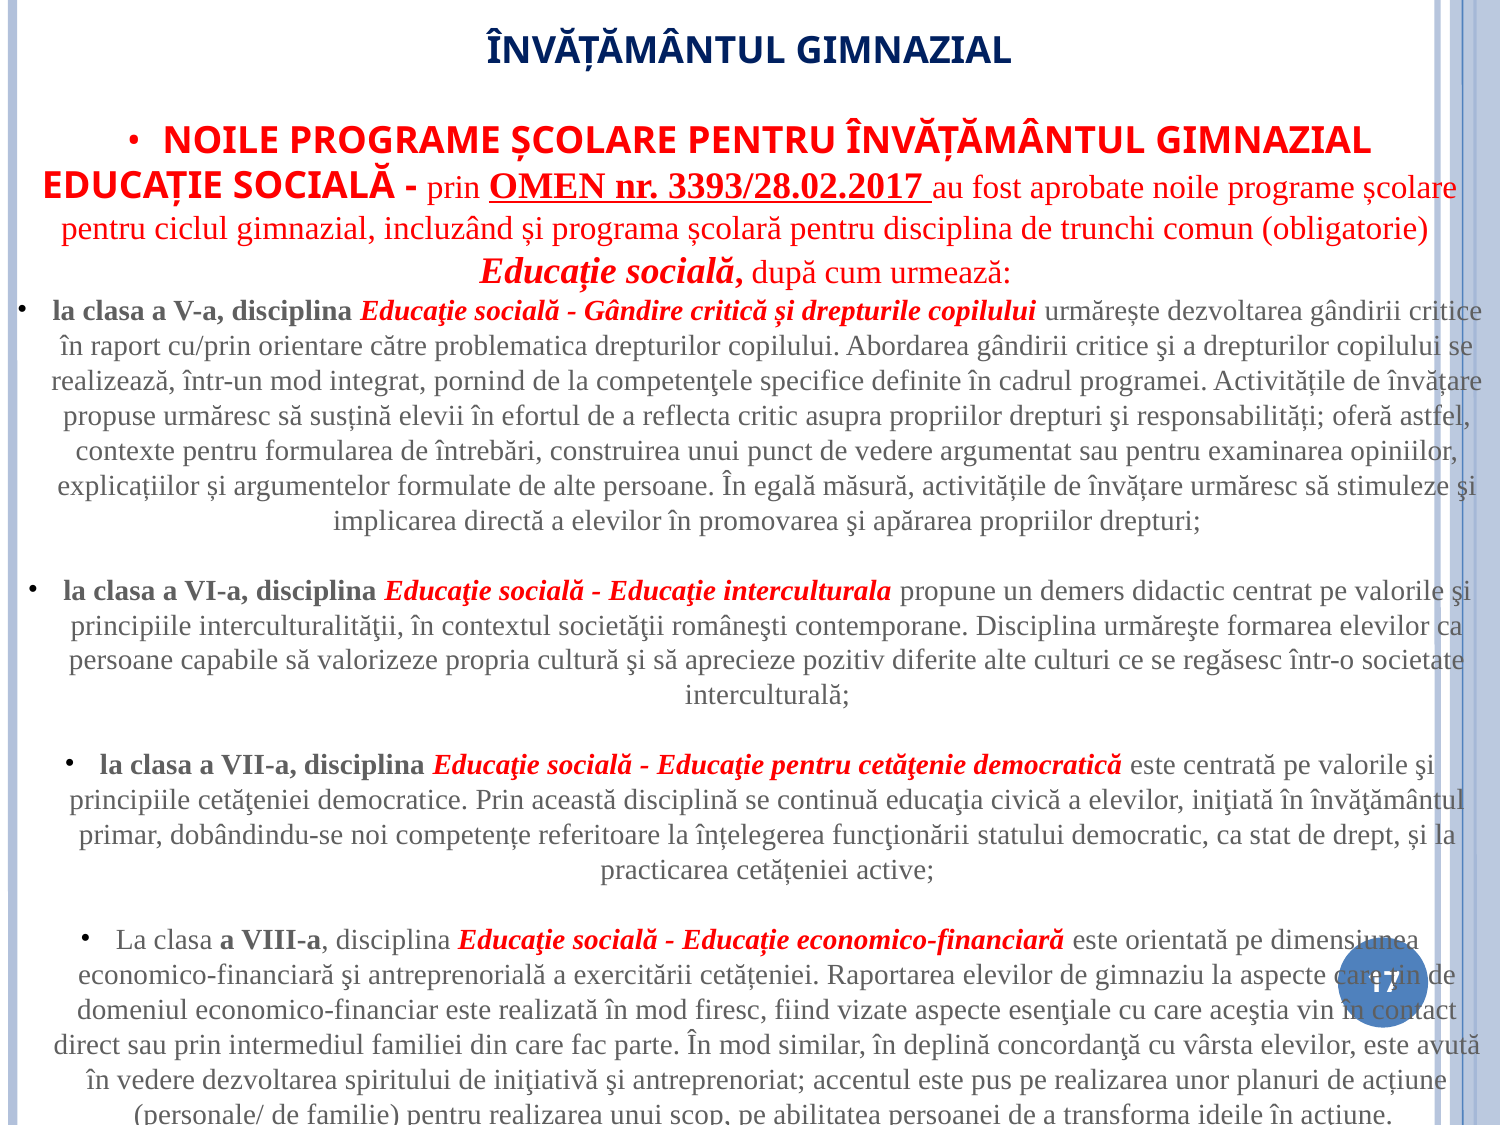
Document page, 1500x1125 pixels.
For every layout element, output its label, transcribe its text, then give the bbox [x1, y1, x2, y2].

text_box ÎNVĂȚĂMÂNTUL GIMNAZIAL NOILE PROGRAME ȘCOLARE PENTRU ÎNVĂȚĂMÂNTUL GIMNAZIAL EDUCAȚIE SOCIALĂ - prin OMEN nr. 3393/28.02.2017 au fost aprobate noile programe școlare pentru ciclul gimnazial, incluzând și programa școlară pentru disciplina de trunchi comun (obligatorie) Educație socială, după cum urmează: la clasa a V-a, disciplina Educaţie socială - Gândire critică și drepturile copilului urmărește dezvoltarea gândirii critice în raport cu/prin orientare către problematica drepturilor copilului. Abordarea gândirii critice şi a drepturilor copilului se realizează, într-un mod integrat, pornind de la competenţele specifice definite în cadrul programei. Activitățile de învățare propuse urmăresc să susțină elevii în efortul de a reflecta critic asupra propriilor drepturi şi responsabilități; oferă astfel, contexte pentru formularea de întrebări, construirea unui punct de vedere argumentat sau pentru examinarea opiniilor, explicațiilor și argumentelor formulate de alte persoane. În egală măsură, activitățile de învățare urmăresc să stimuleze şi implicarea directă a elevilor în promovarea şi apărarea propriilor drepturi; la clasa a VI-a, disciplina Educaţie socială - Educaţie interculturala propune un demers didactic centrat pe valorile şi principiile interculturalităţii, în contextul societăţii româneşti contemporane. Disciplina urmăreşte formarea elevilor ca persoane capabile să valorizeze propria cultură şi să aprecieze pozitiv diferite alte culturi ce se regăsesc într-o societate interculturală; la clasa a VII-a, disciplina Educaţie socială - Educaţie pentru cetăţenie democratică este centrată pe valorile şi principiile cetăţeniei democratice. Prin această disciplină se continuă educaţia civică a elevilor, iniţiată în învăţământul primar, dobândindu-se noi competențe referitoare la înțelegerea funcţionării statului democratic, ca stat de drept, și la practicarea cetățeniei active; La clasa a VIII-a, disciplina Educaţie socială - Educație economico-financiară este orientată pe dimensiunea economico-financiară şi antreprenorială a exercitării cetățeniei. Raportarea elevilor de gimnaziu la aspecte care ţin de domeniul economico-financiar este realizată în mod firesc, fiind vizate aspecte esenţiale cu care aceştia vin în contact direct sau prin intermediul familiei din care fac parte. În mod similar, în deplină concordanţă cu vârsta elevilor, este avută în vedere dezvoltarea spiritului de iniţiativă şi antreprenoriat; accentul este pus pe realizarea unor planuri de acțiune (personale/ de familie) pentru realizarea unui scop, pe abilitatea persoanei de a transforma ideile în acţiune. [0, 0, 1500, 1125]
